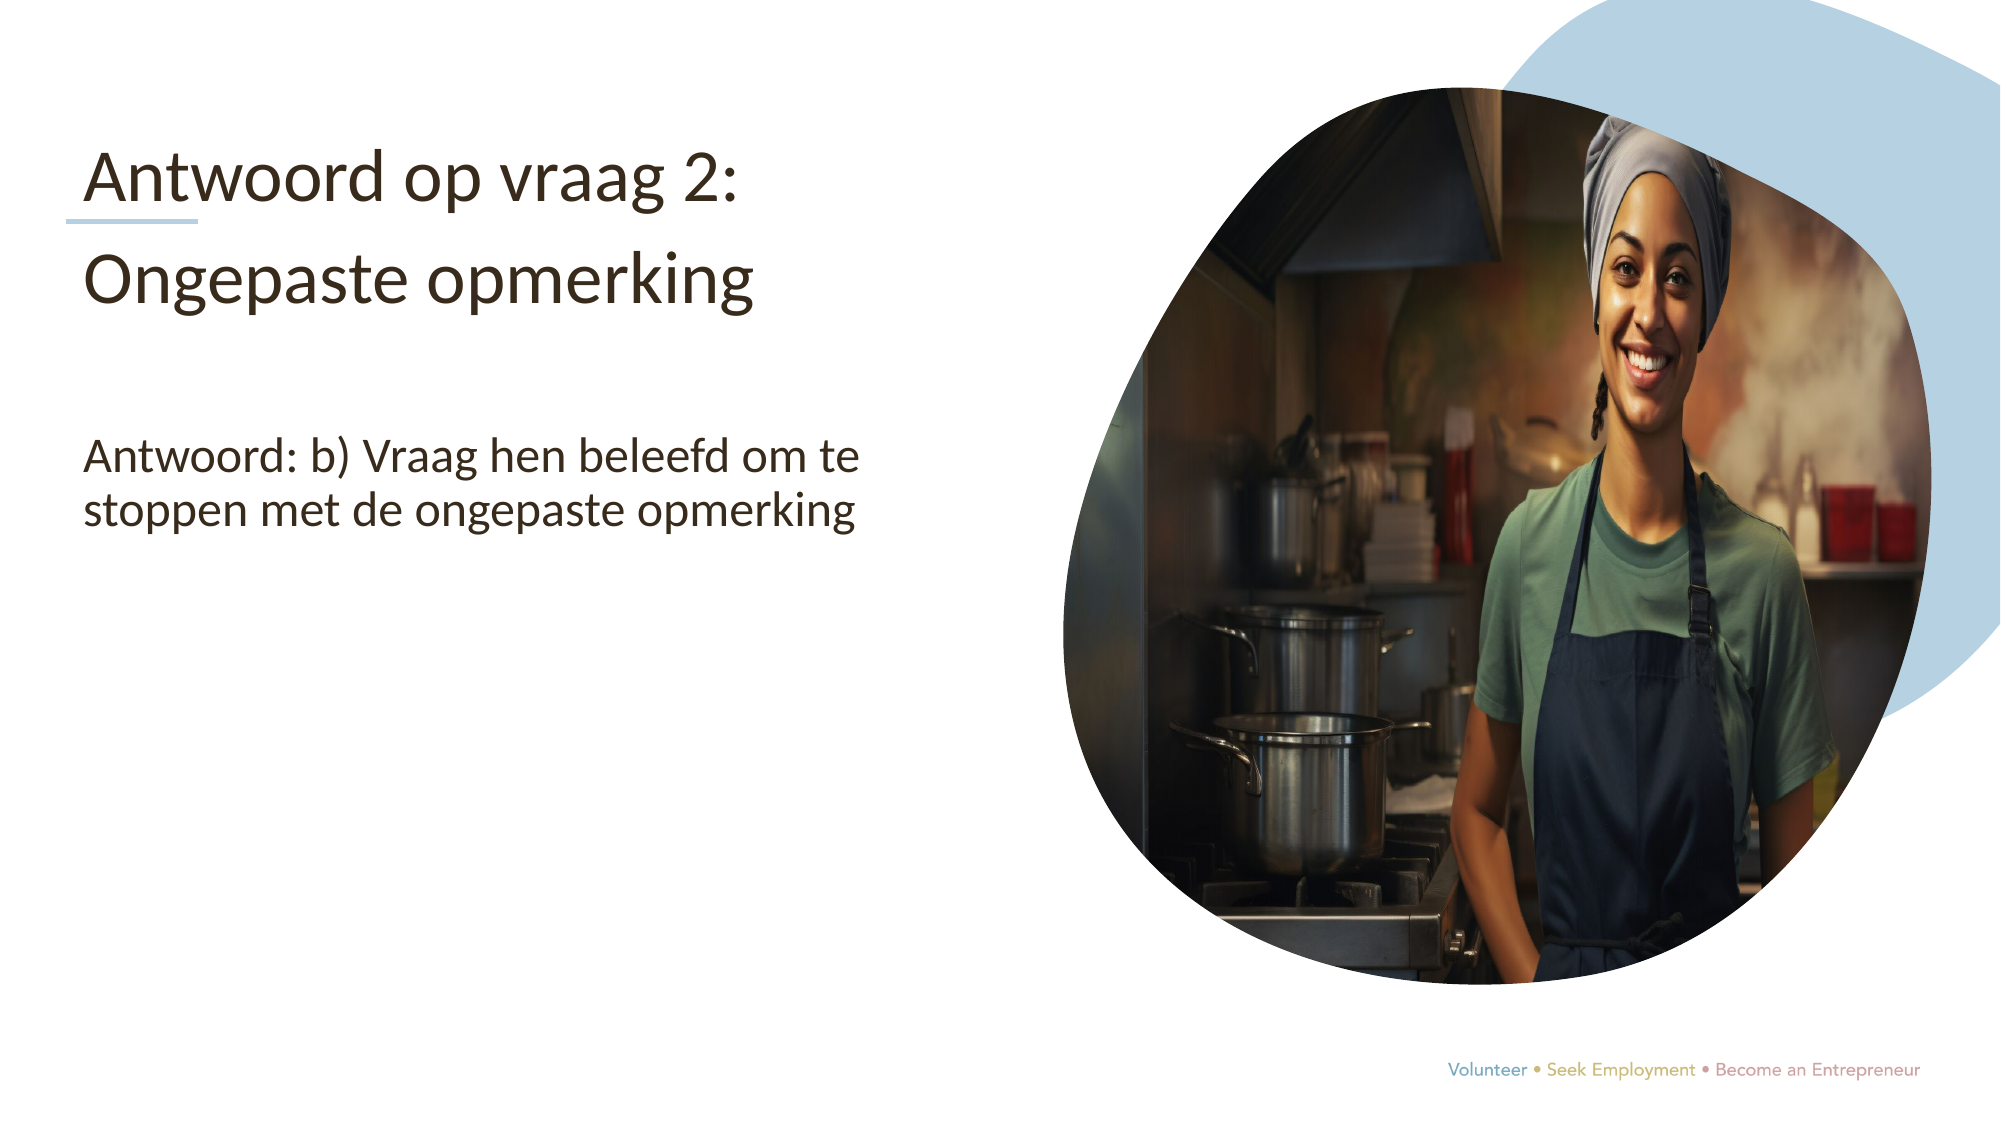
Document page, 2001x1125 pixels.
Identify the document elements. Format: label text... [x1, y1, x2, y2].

text_box Antwoord op vraag 2: Ongepaste opmerking [68, 129, 903, 356]
picture [1063, 87, 1932, 985]
picture [1418, 1046, 1971, 1103]
text_box Antwoord: b) Vraag hen beleefd om te stoppen met de ongepaste opmerking [68, 422, 1035, 1004]
